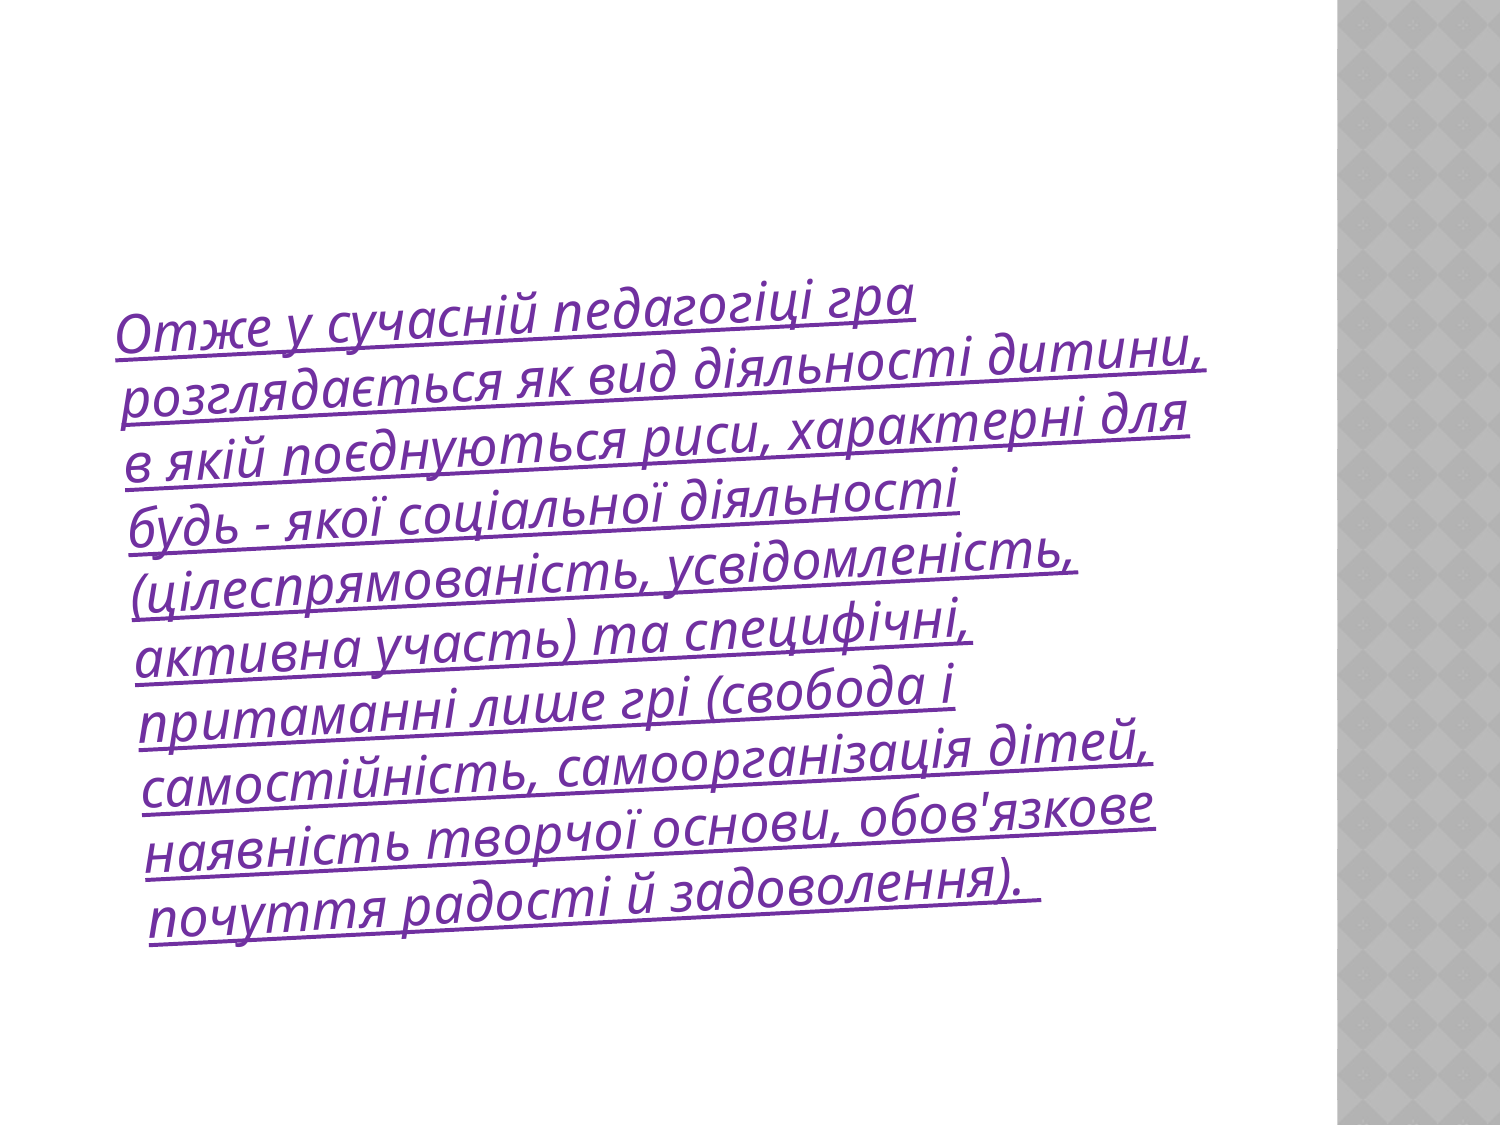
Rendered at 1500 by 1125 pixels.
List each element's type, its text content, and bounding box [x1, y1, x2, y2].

list Отже у сучасній педагогіці гра розглядається як вид діяльності дитини, в якій поєднуються риси, характерні для будь - якої соціальної діяльності (цілеспрямованість, усвідомленість, активна участь) та специфічні, притаманні лише грі (свобода і самостійність, самоорганізація дітей, наявність творчої основи, обов'язкове почуття радості й задоволення). [55, 233, 1283, 1090]
